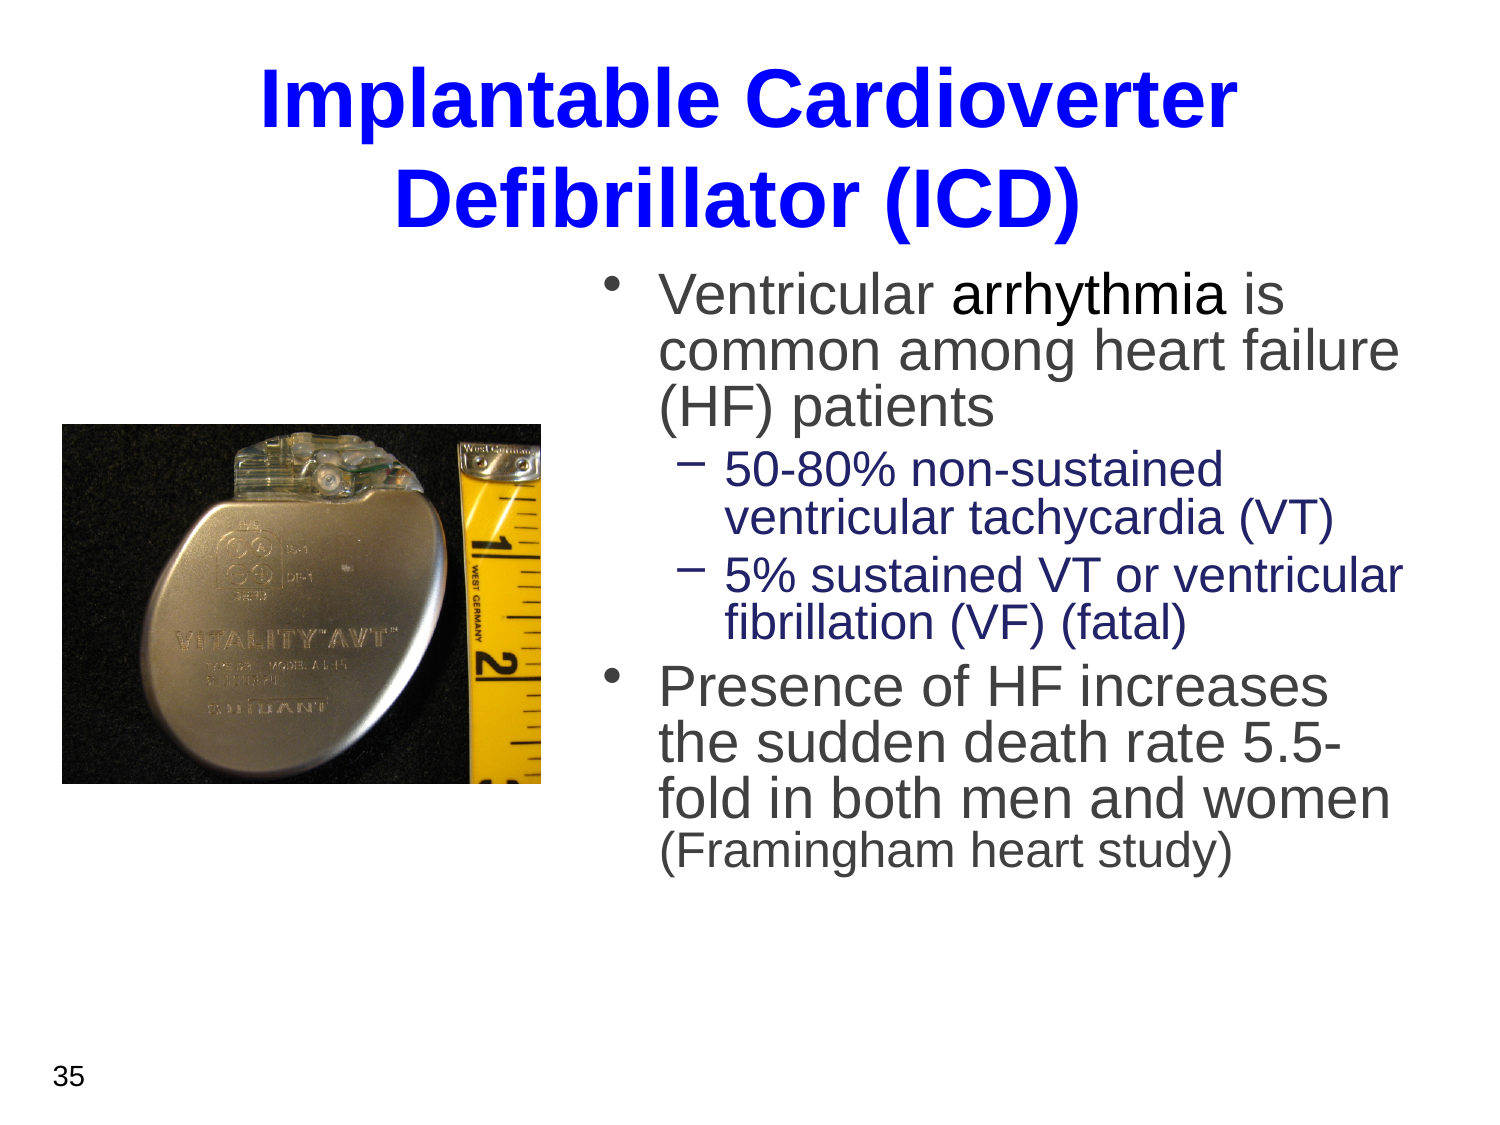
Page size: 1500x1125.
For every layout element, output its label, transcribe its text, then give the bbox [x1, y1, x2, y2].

list Ventricular arrhythmia is common among heart failure (HF) patients 50-80% non-sustained ventricular tachycardia (VT) 5% sustained VT or ventricular fibrillation (VF) (fatal) Presence of HF increases the sudden death rate 5.5-fold in both men and women (Framingham heart study) [587, 262, 1425, 1075]
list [62, 424, 541, 784]
title Implantable Cardioverter Defibrillator (ICD) [75, 50, 1425, 238]
text_box 35 [37, 1050, 100, 1100]
